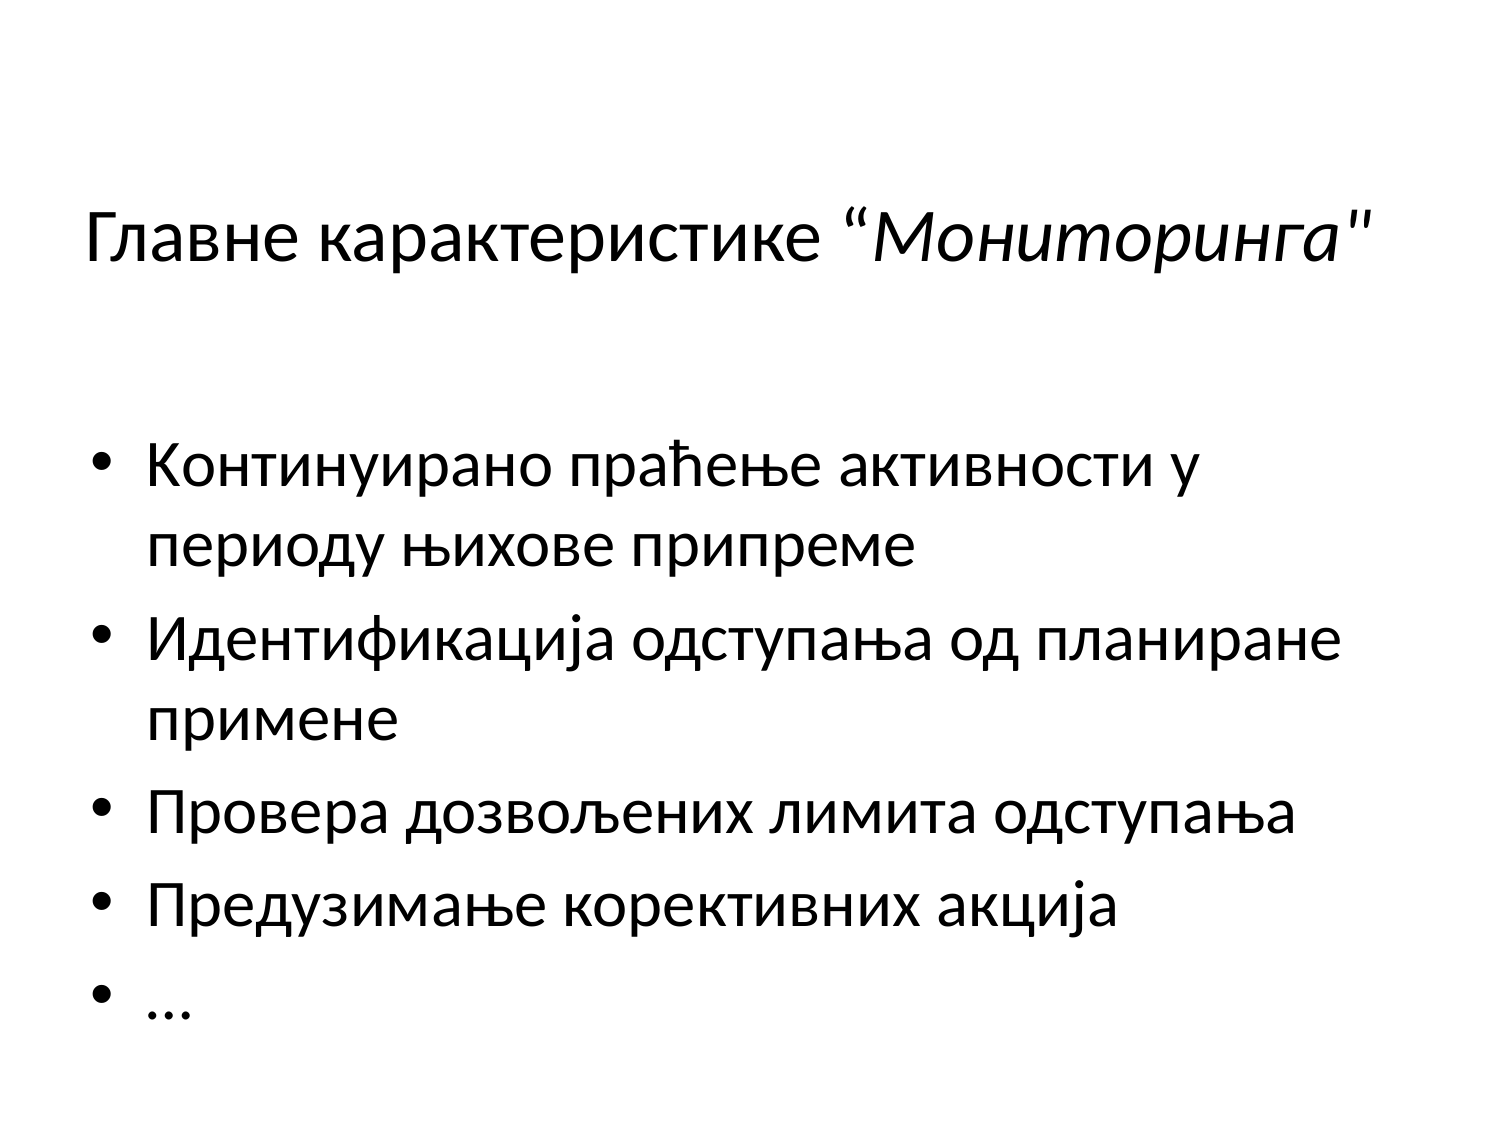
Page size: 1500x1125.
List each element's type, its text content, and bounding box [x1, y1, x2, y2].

title Главне карактеристике “Mониторинга" [62, 137, 1413, 325]
list Kонтинуирано праћење активности у периоду њихове припреме Идентификација одступања од планиране примене Провера дозвољених лимита одступања Предузимање корективних акција … [75, 412, 1425, 1125]
